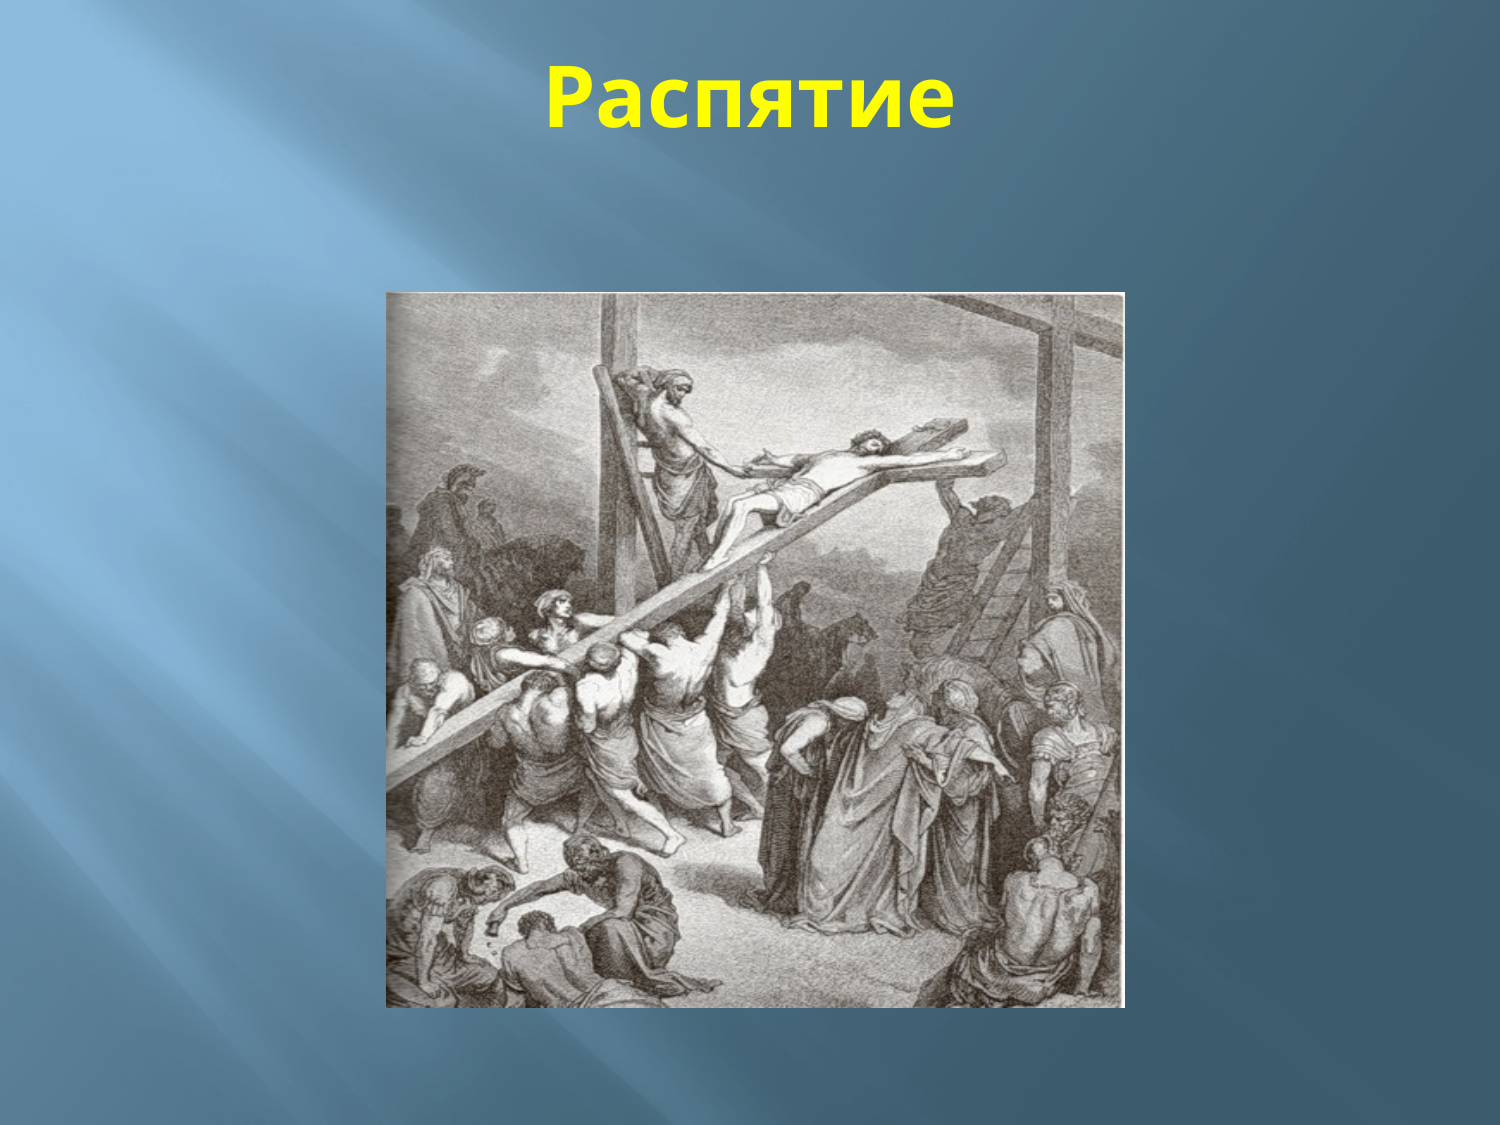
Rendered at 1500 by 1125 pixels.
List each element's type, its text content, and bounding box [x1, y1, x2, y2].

title Распятие [75, 0, 1425, 188]
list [386, 292, 1126, 1009]
